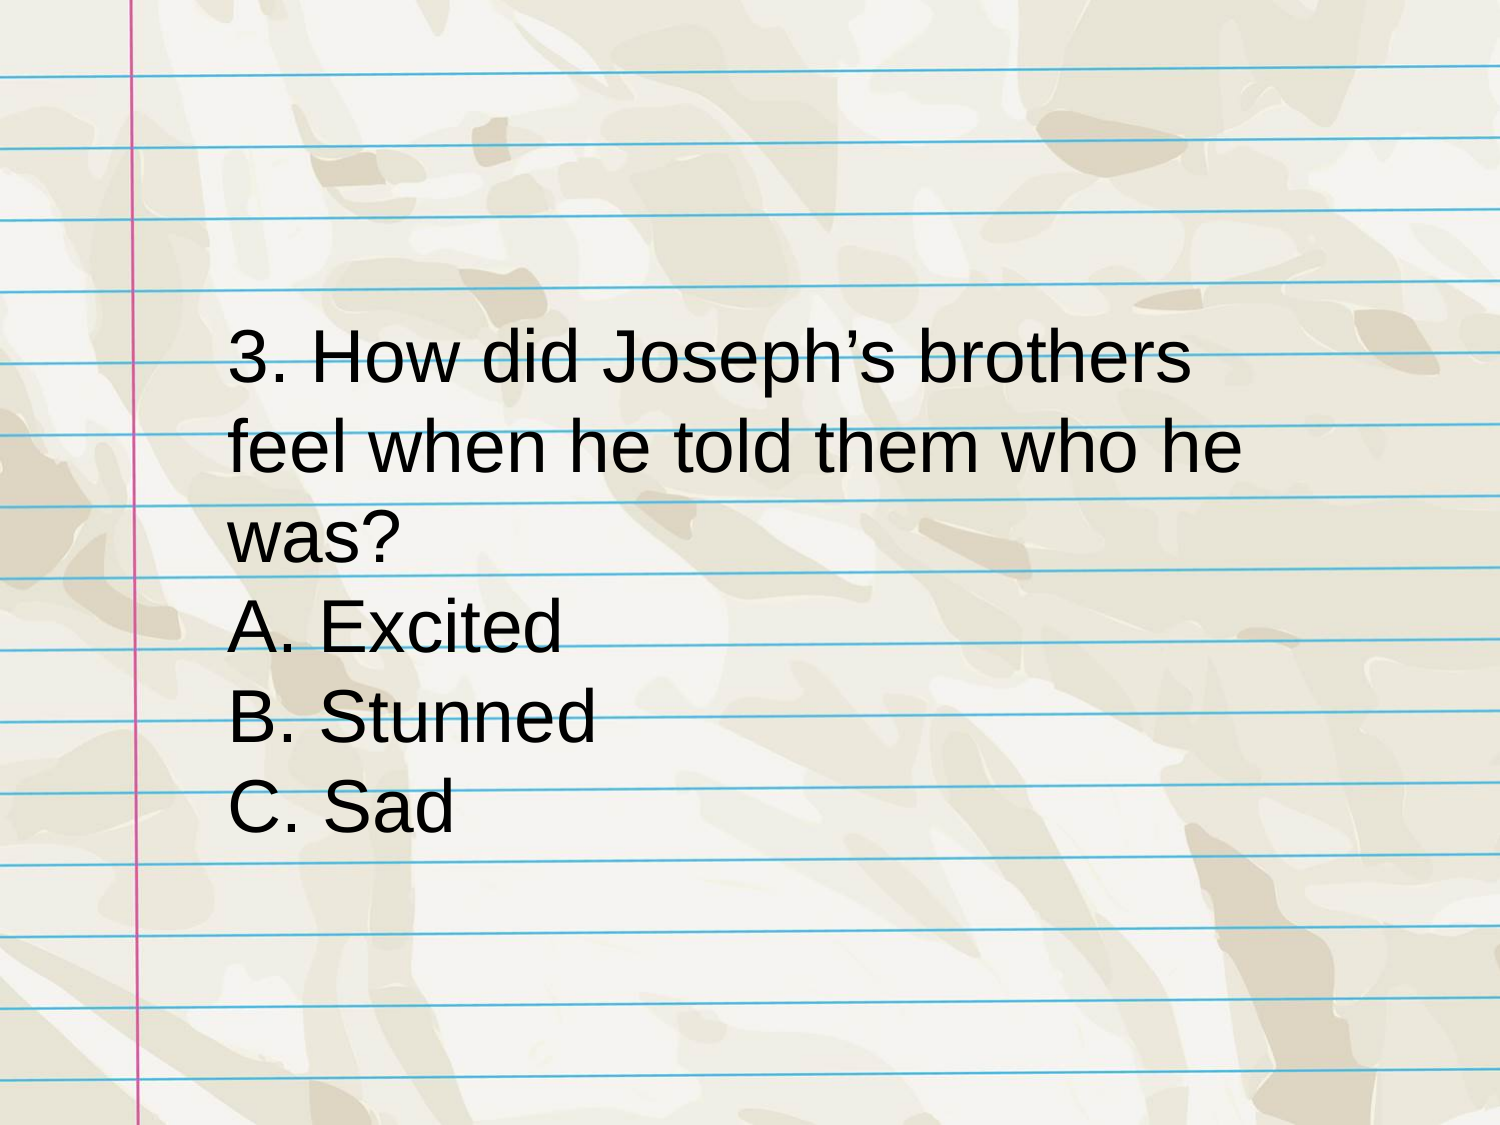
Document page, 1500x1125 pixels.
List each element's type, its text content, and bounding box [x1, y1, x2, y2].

picture [0, 0, 1500, 1125]
text_box 3. How did Joseph’s brothers feel when he told them who he was? A. Excited B. Stunned C. Sad [212, 299, 1300, 945]
